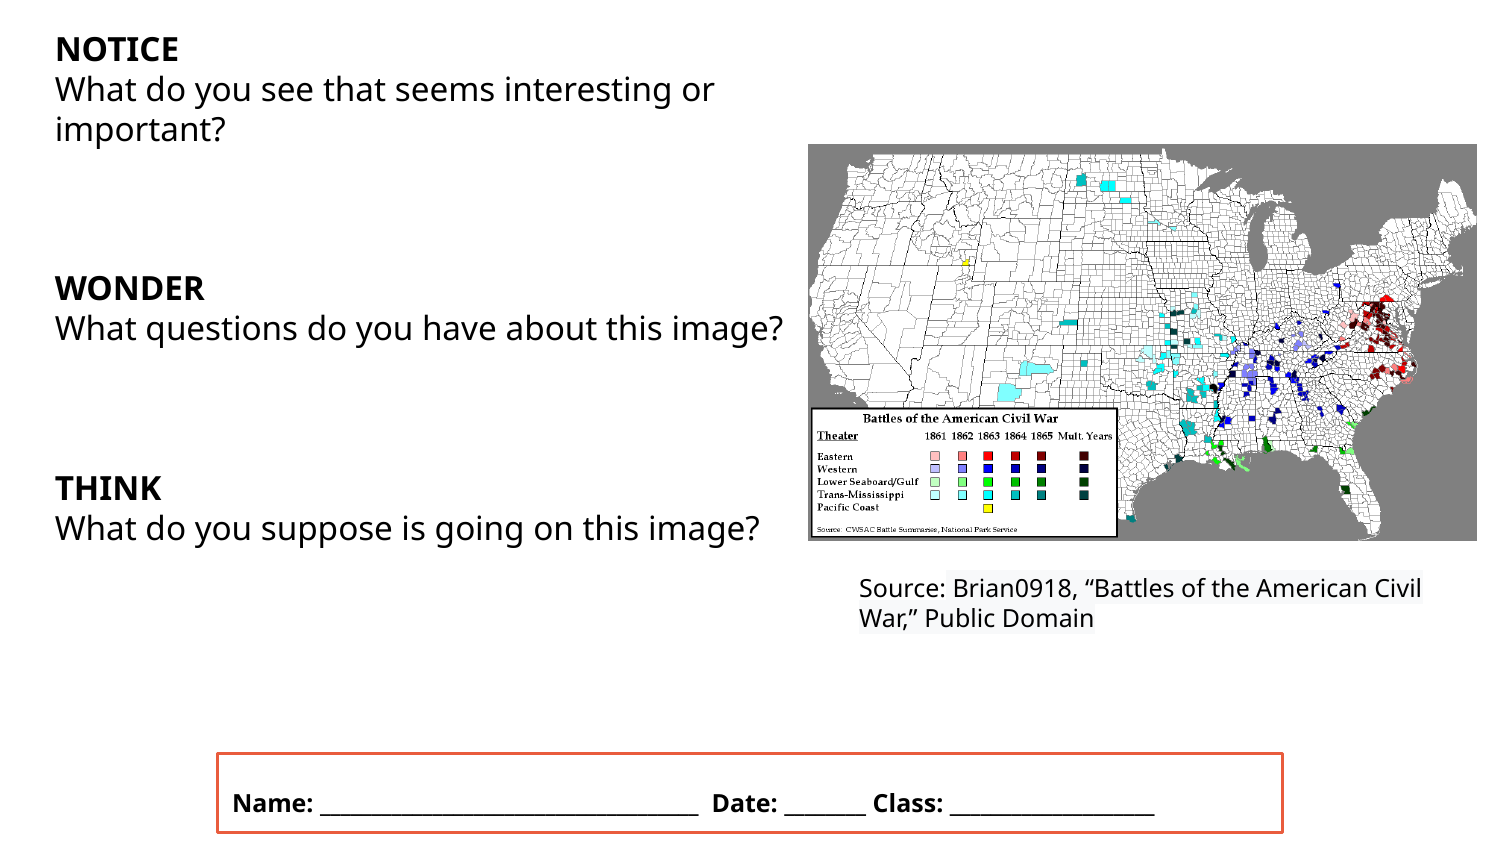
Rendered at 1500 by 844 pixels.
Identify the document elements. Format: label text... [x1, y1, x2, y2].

list NOTICE What do you see that seems interesting or important? WONDER What questions do you have about this image? THINK What do you suppose is going on this image? [43, 22, 821, 808]
text_box Name: _____________________________________ Date: ________ Class: ____________________ [217, 753, 1283, 833]
text_box Source: Brian0918, “Battles of the American Civil War,” Public Domain [844, 557, 1471, 647]
picture [808, 143, 1478, 542]
